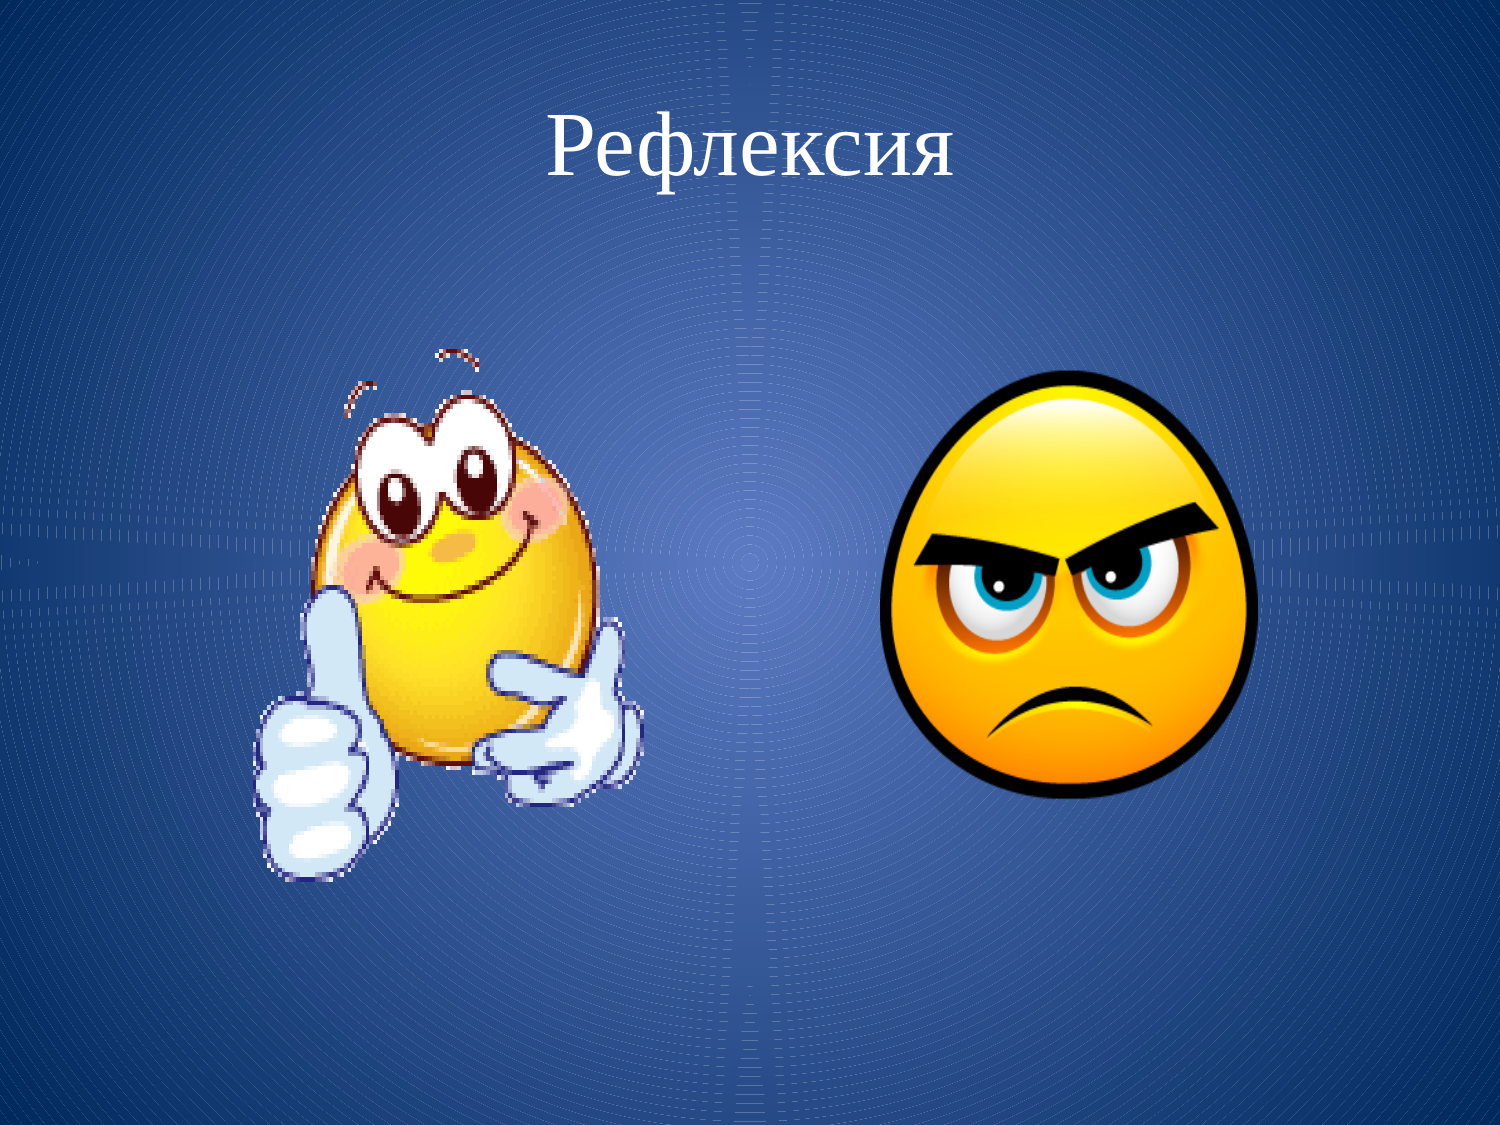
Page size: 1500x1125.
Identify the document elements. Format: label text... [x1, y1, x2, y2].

picture [880, 337, 1259, 832]
title Рефлексия [75, 45, 1425, 233]
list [253, 349, 644, 882]
